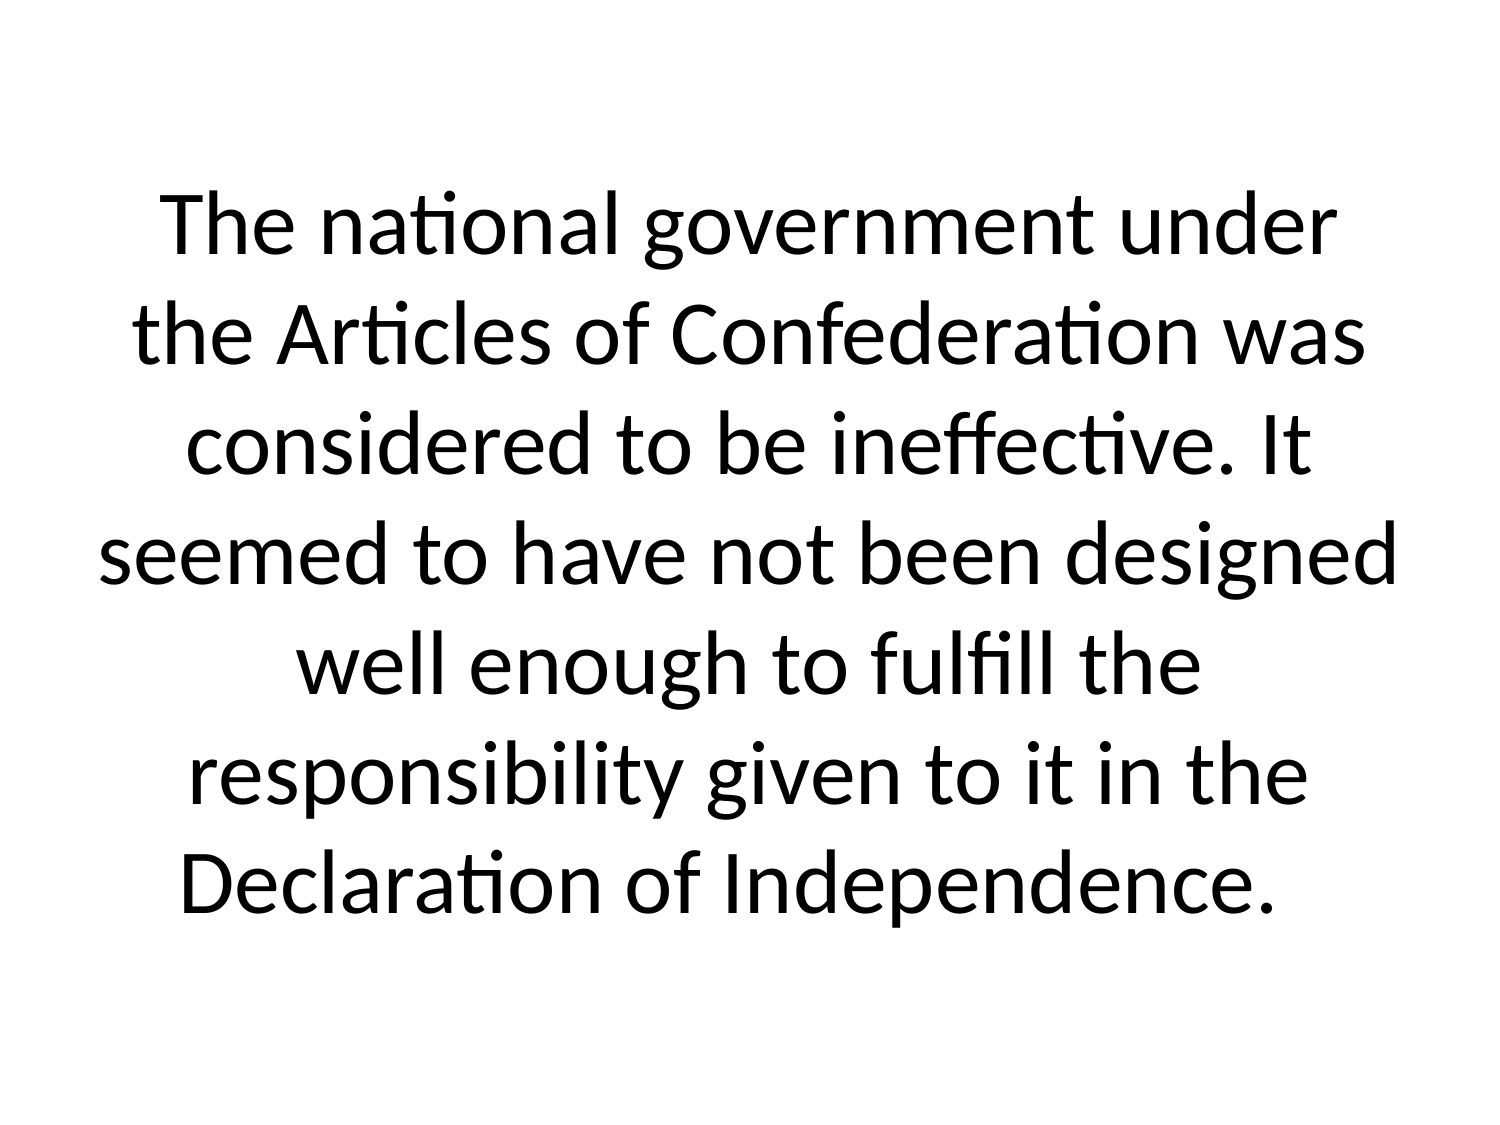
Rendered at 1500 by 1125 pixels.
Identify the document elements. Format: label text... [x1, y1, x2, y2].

title The national government under the Articles of Confederation was considered to be ineffective. It seemed to have not been designed well enough to fulfill the responsibility given to it in the Declaration of Independence. [75, 45, 1425, 1050]
